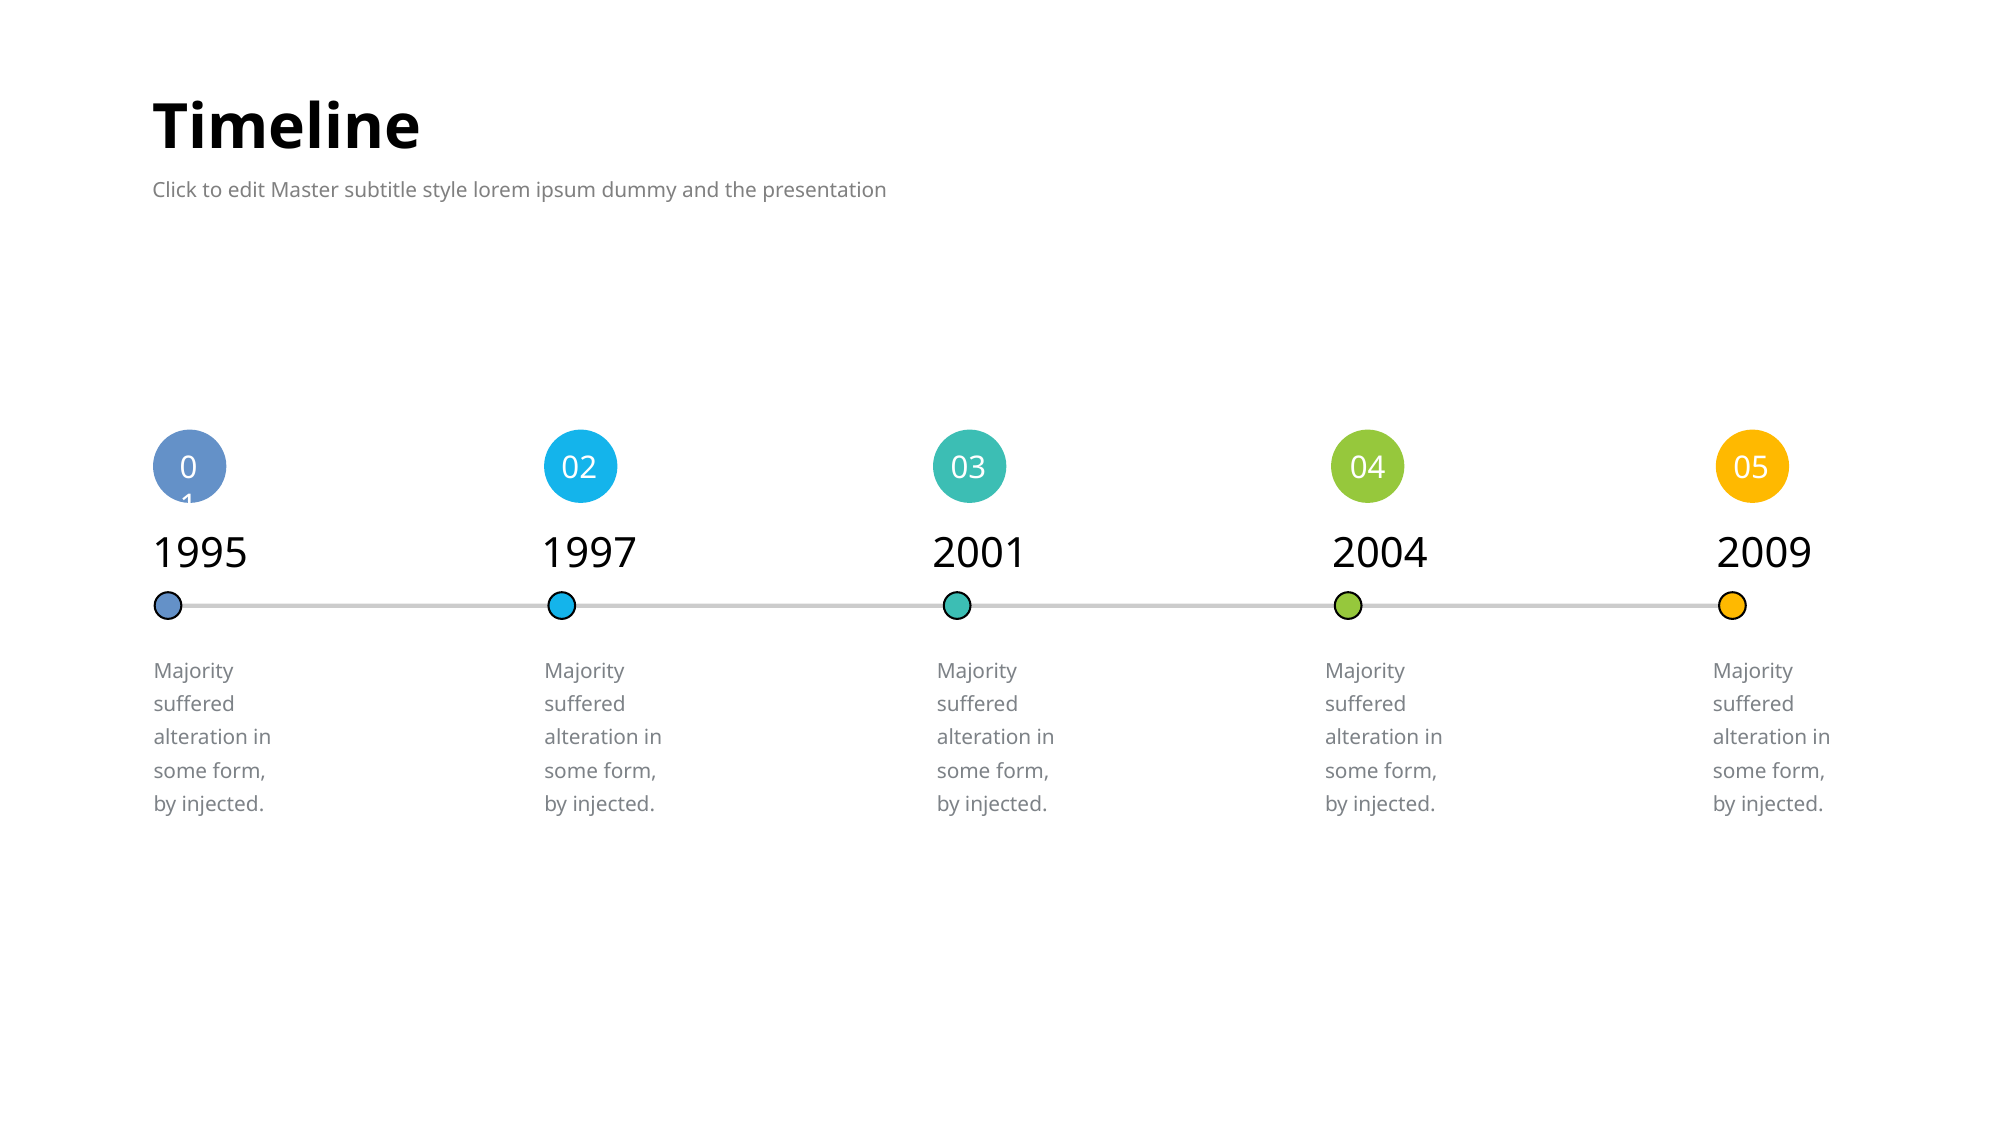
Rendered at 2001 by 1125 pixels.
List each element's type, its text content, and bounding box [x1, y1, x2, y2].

title Timeline [137, 78, 1863, 179]
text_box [1697, 429, 1863, 820]
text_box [526, 429, 694, 820]
subtitle Click to edit Master subtitle style lorem ipsum dummy and the presentation [137, 179, 1863, 204]
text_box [917, 429, 1087, 820]
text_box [1309, 429, 1475, 820]
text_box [137, 429, 303, 820]
